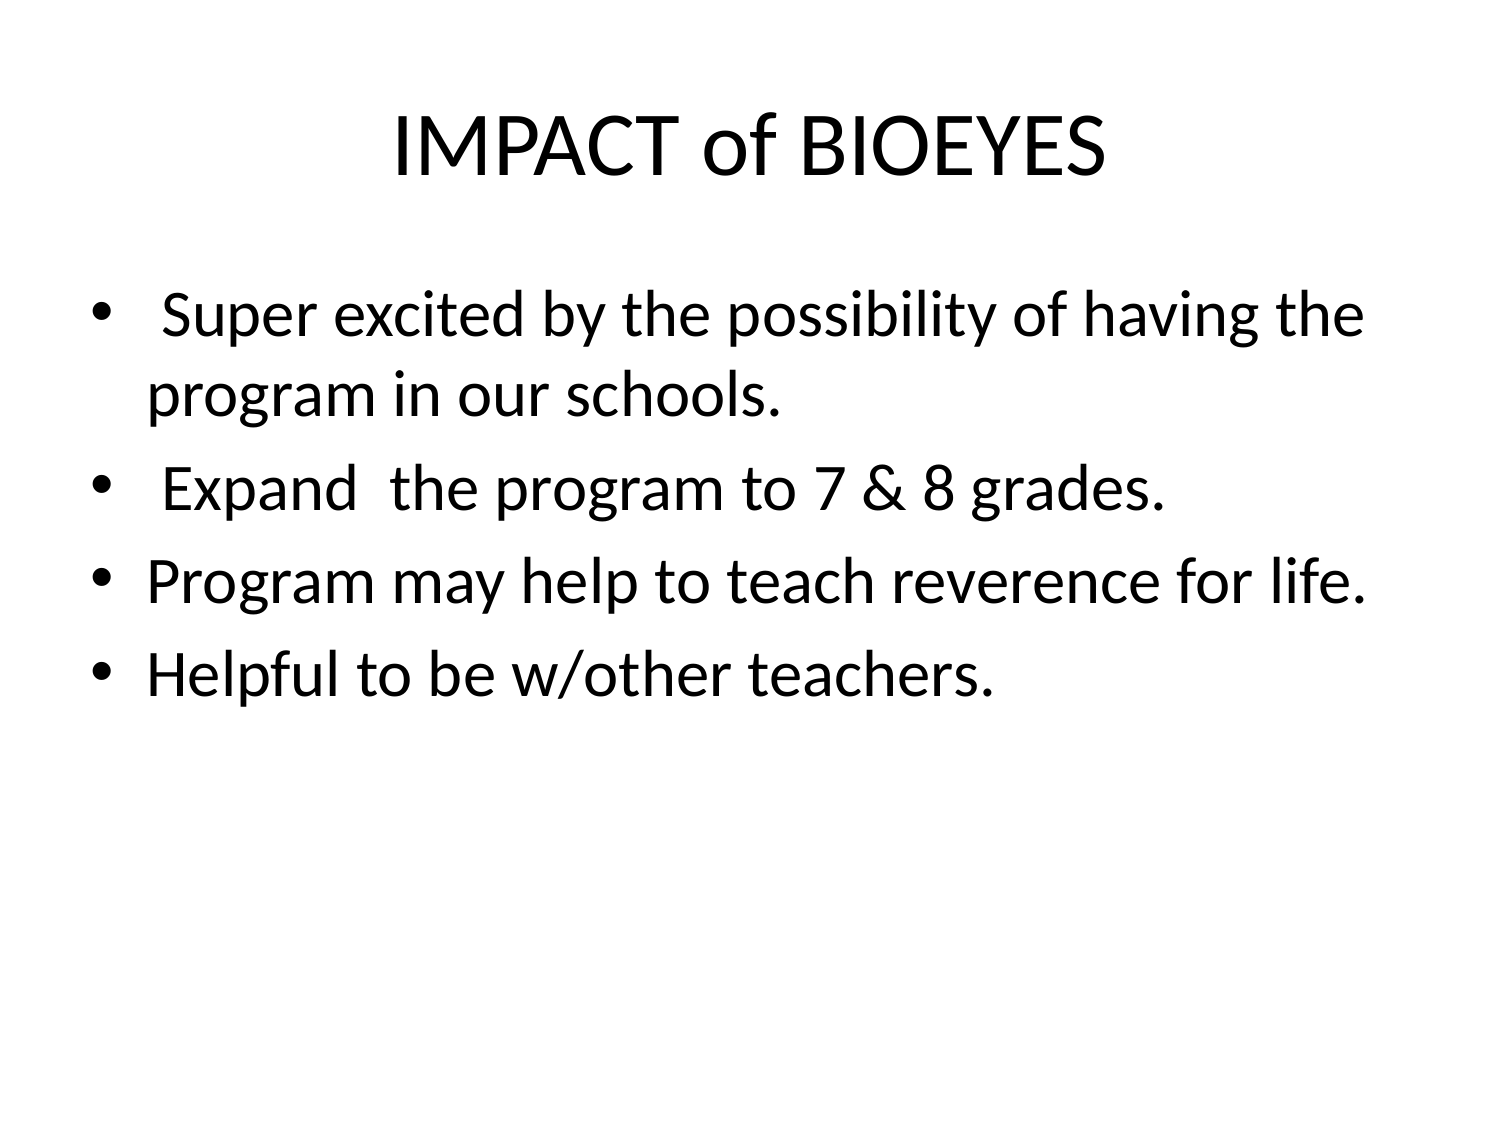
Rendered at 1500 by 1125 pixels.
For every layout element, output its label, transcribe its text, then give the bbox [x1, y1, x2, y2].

title IMPACT of BIOEYES [75, 45, 1425, 233]
list Super excited by the possibility of having the program in our schools. Expand the program to 7 & 8 grades. Program may help to teach reverence for life. Helpful to be w/other teachers. [75, 262, 1425, 1005]
